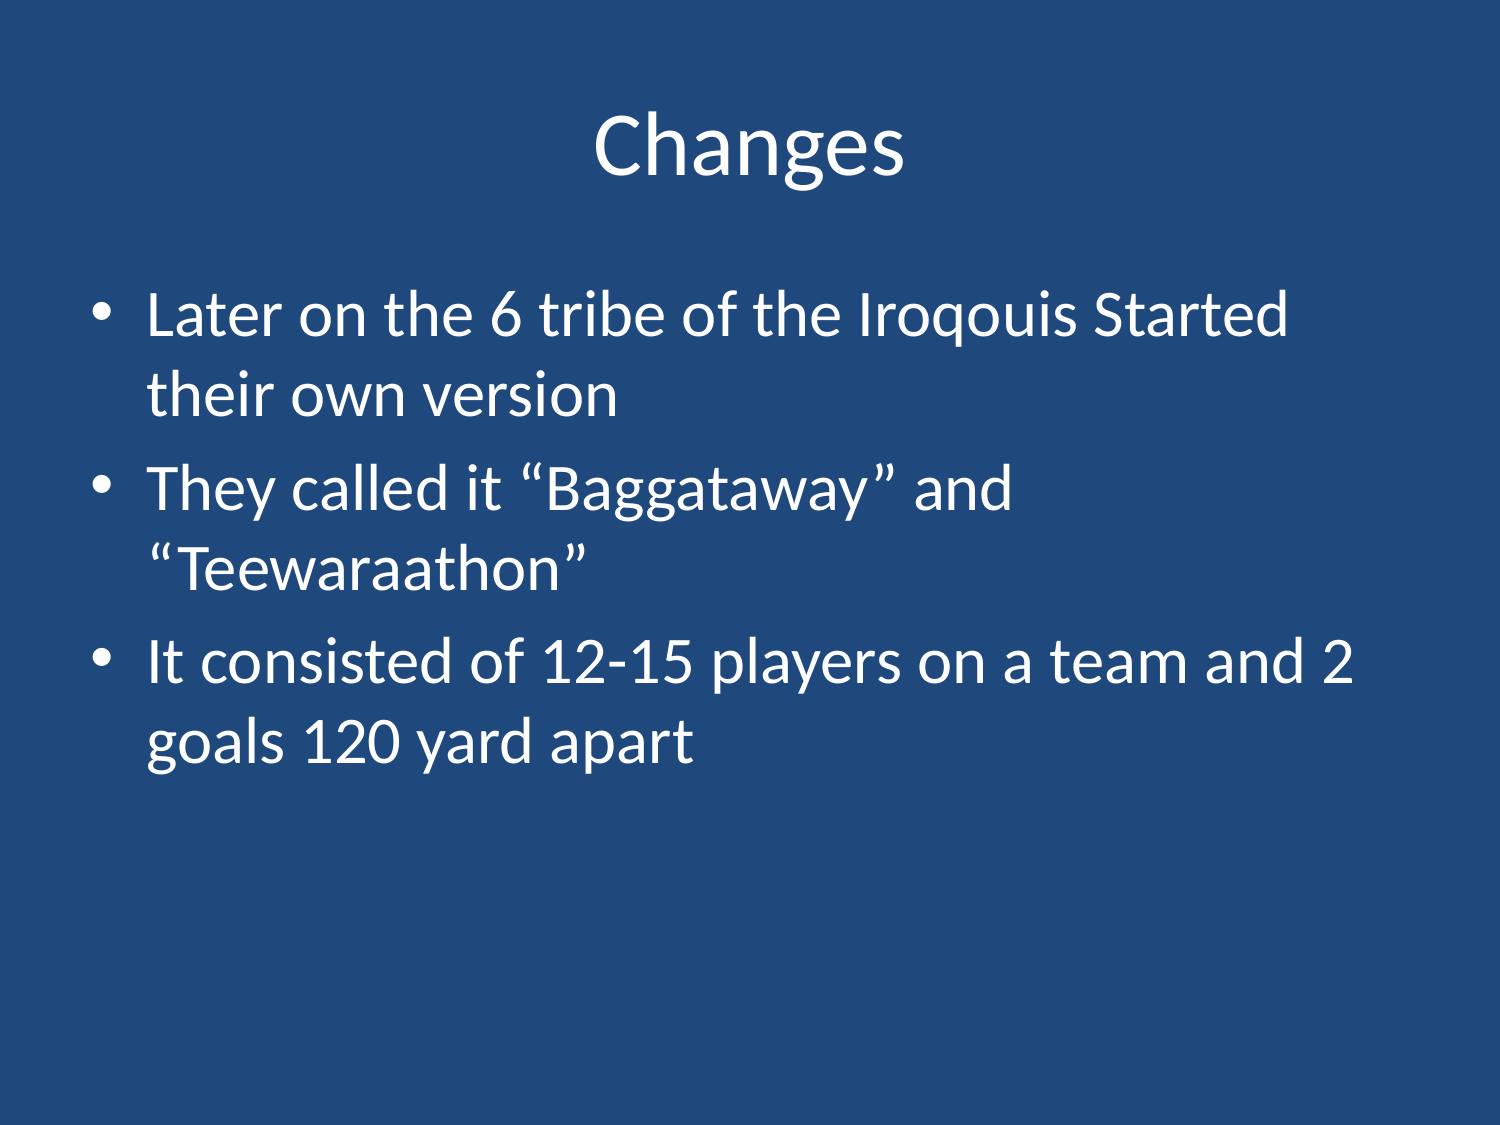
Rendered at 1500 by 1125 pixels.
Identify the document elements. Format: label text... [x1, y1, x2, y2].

title Changes [74, 44, 1426, 233]
list Later on the 6 tribe of the Iroqouis Started their own version They called it “Baggataway” and “Teewaraathon” It consisted of 12-15 players on a team and 2 goals 120 yard apart [74, 262, 1426, 1006]
